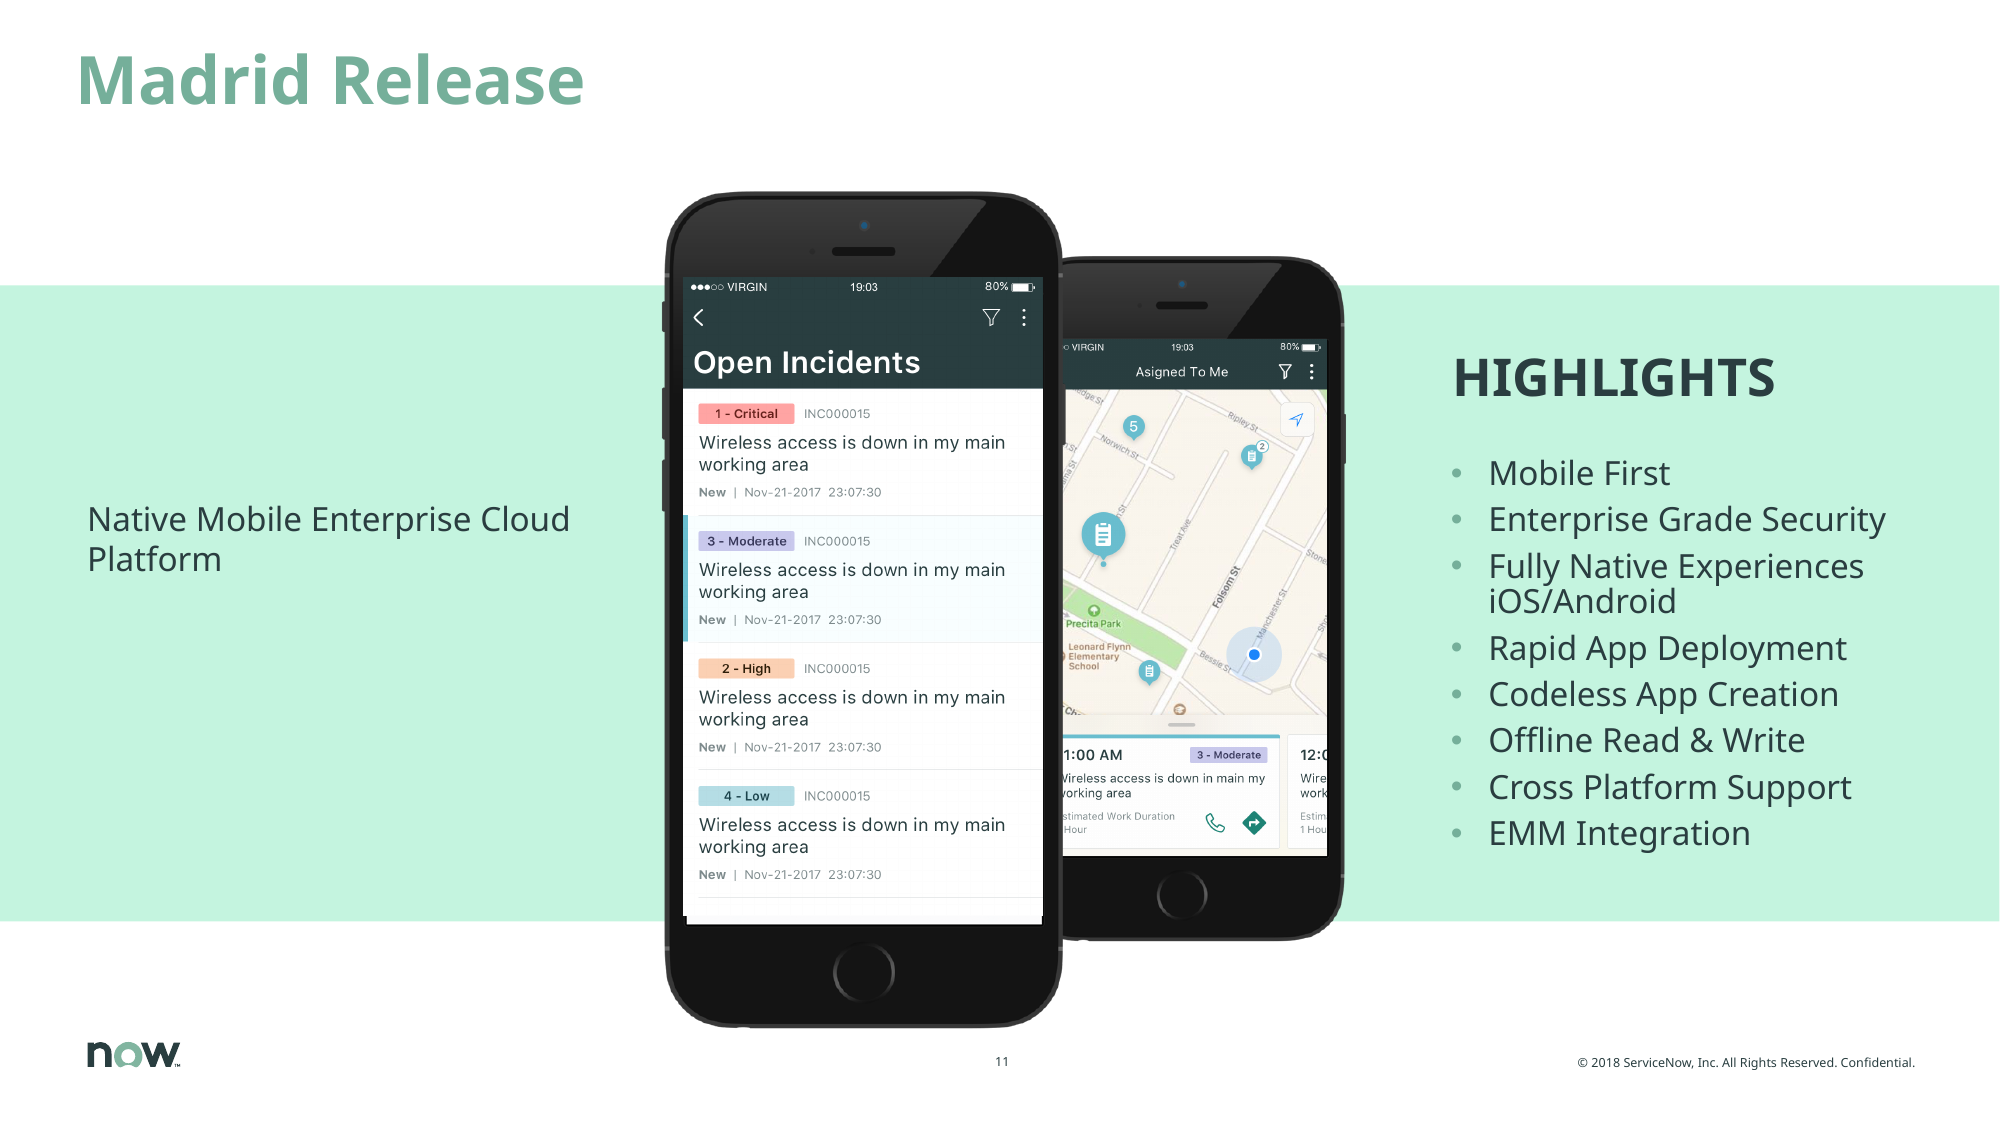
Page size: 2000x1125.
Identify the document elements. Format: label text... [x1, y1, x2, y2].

text_box Native Mobile Enterprise Cloud Platform [72, 490, 569, 682]
text_box HIGHLIGHTS [1437, 344, 1954, 409]
text_box [1422, 285, 2000, 922]
text_box [0, 285, 569, 922]
text_box Madrid Release [60, 42, 569, 126]
text_box Mobile First Enterprise Grade Security Fully Native Experiences iOS/Android Rapid App Deployment Codeless App Creation Offline Read & Write Cross Platform Support EMM Integration [1360, 449, 1939, 1035]
picture [569, 42, 1422, 1086]
